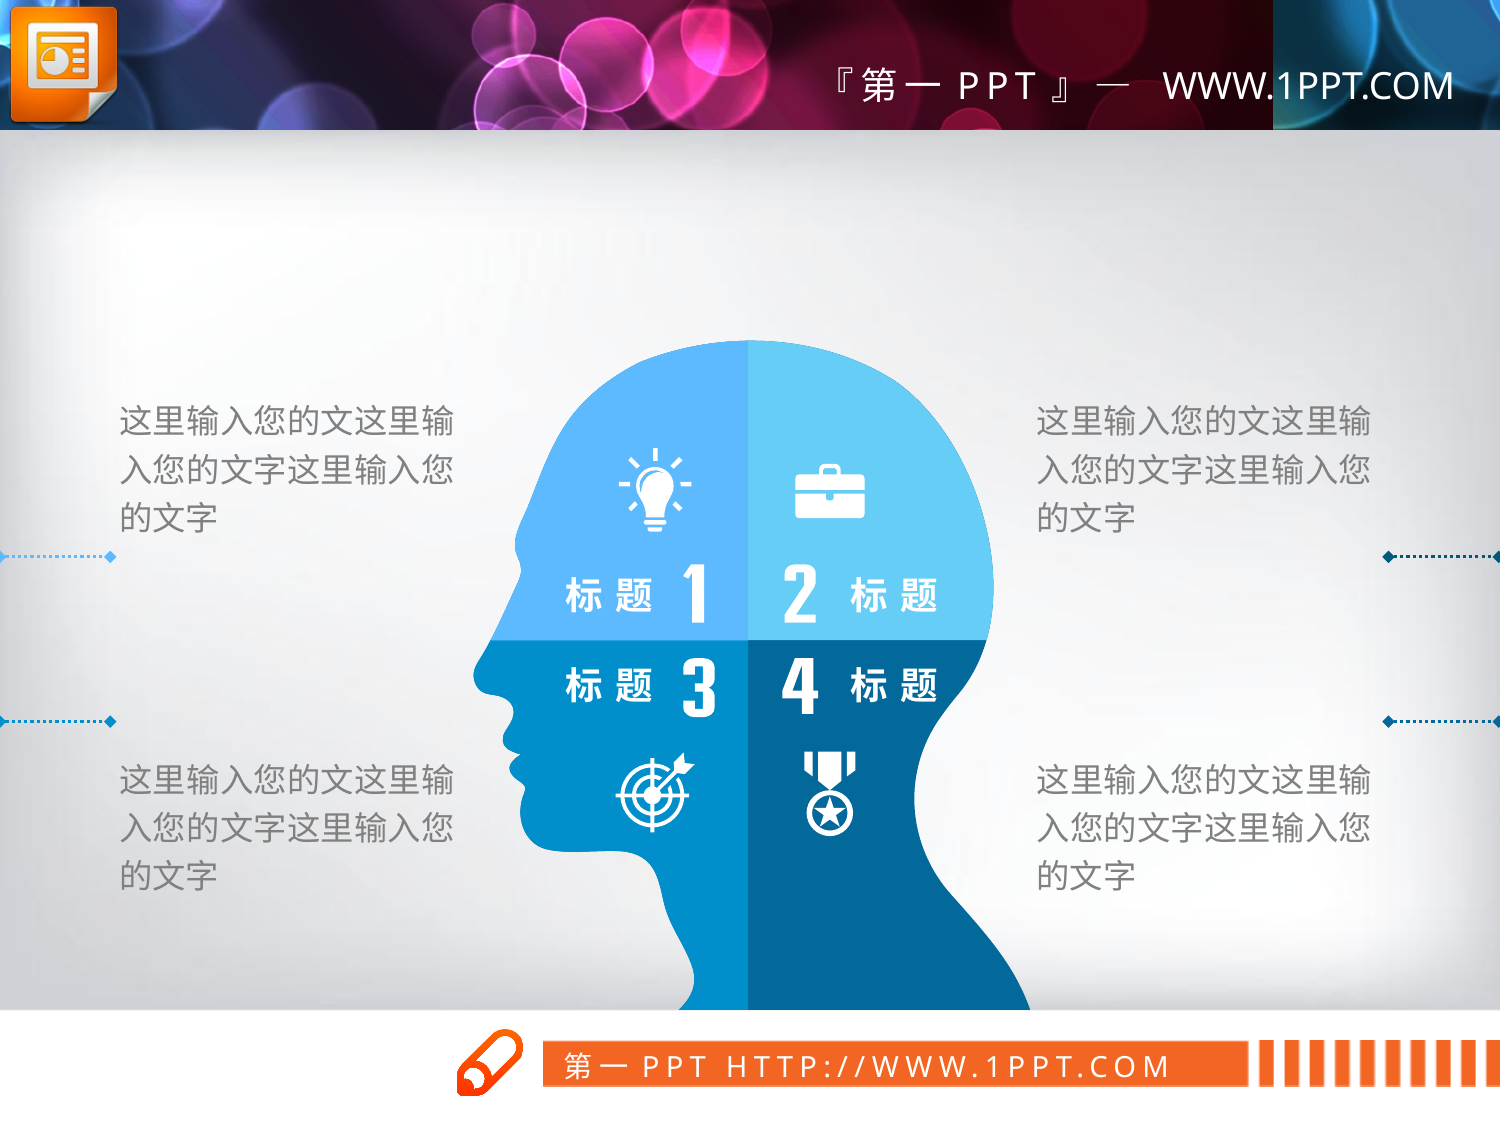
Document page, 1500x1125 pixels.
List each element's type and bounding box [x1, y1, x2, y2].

text_box [547, 564, 705, 624]
text_box [0, 721, 467, 904]
text_box [782, 656, 957, 714]
text_box [680, 481, 692, 487]
text_box [749, 340, 994, 641]
text_box [653, 448, 658, 461]
text_box [643, 520, 667, 525]
text_box [636, 466, 674, 518]
text_box [628, 501, 638, 512]
text_box [749, 641, 1031, 1010]
text_box [670, 456, 683, 469]
text_box [490, 340, 749, 641]
text_box [628, 456, 640, 469]
text_box [795, 493, 865, 519]
text_box [615, 752, 695, 833]
text_box [618, 481, 631, 487]
text_box [672, 501, 683, 512]
text_box [846, 751, 856, 777]
text_box [806, 751, 854, 837]
text_box [784, 564, 957, 624]
text_box [804, 751, 813, 777]
text_box [1025, 721, 1500, 904]
text_box [1025, 386, 1500, 558]
text_box [795, 463, 865, 490]
text_box [547, 656, 715, 718]
text_box [0, 386, 467, 558]
text_box [647, 527, 663, 532]
picture [0, 0, 1500, 1012]
picture [543, 1040, 1500, 1087]
text_box [473, 641, 749, 1010]
